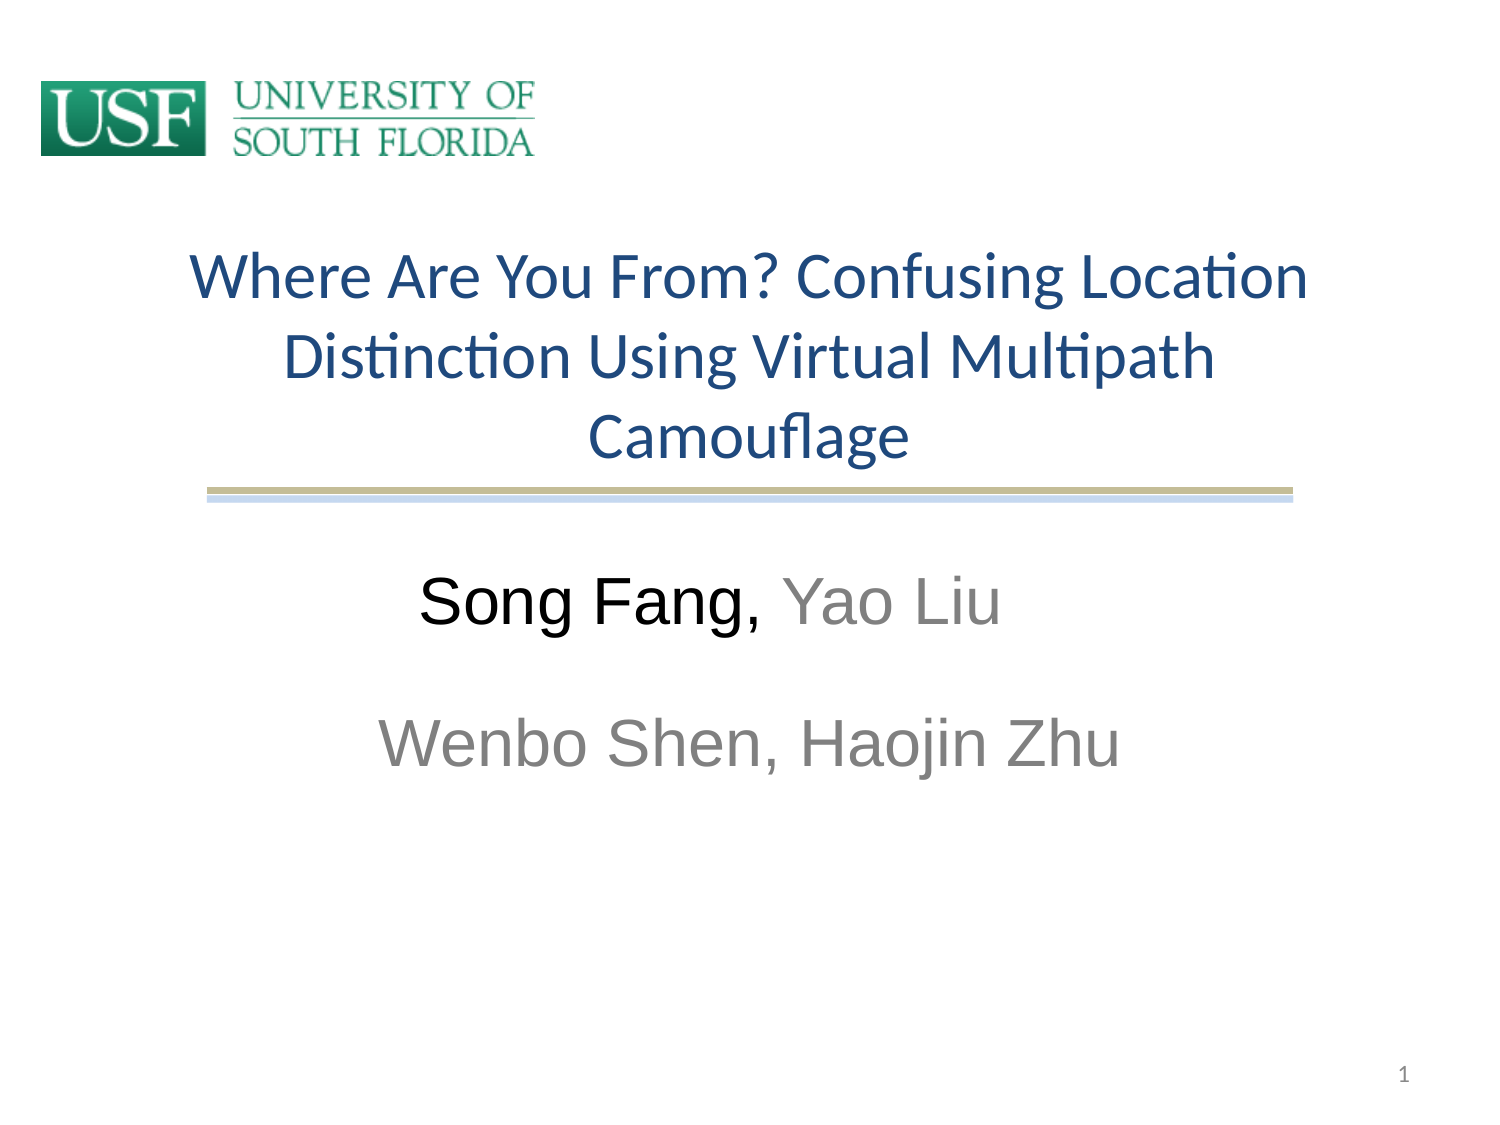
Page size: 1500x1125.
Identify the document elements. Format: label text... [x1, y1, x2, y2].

picture [40, 81, 536, 156]
text_box Song Fang, Yao Liu [404, 550, 1054, 646]
title Where Are You From? Confusing Location Distinction Using Virtual Multipath Camouflage [112, 231, 1388, 473]
slide_number 1 [1074, 1042, 1425, 1103]
text_box Wenbo Shen, Haojin Zhu [277, 692, 1223, 799]
